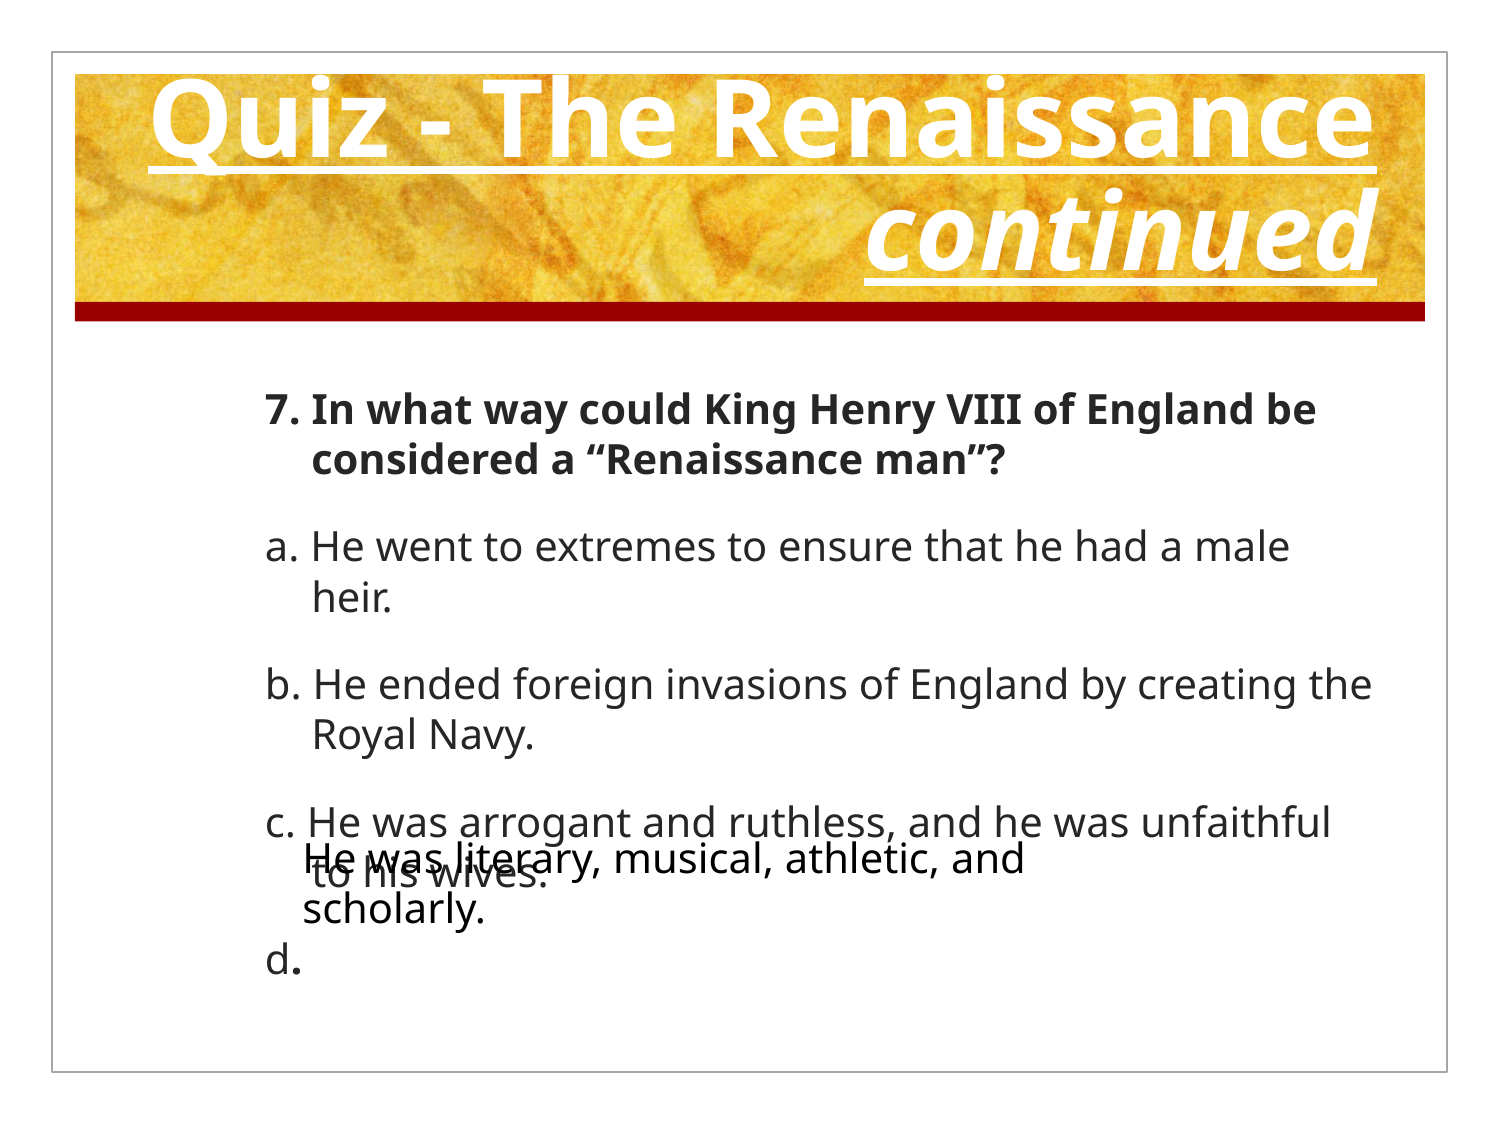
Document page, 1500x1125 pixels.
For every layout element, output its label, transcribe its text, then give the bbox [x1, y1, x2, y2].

picture [75, 74, 1425, 301]
text_box He was literary, musical, athletic, and scholarly. [287, 824, 1088, 940]
title Quiz - The Renaissance continued [108, 74, 1392, 292]
list 7. In what way could King Henry VIII of England be considered a “Renaissance man”? a. He went to extremes to ensure that he had a male heir. b. He ended foreign invasions of England by creating the Royal Navy. c. He was arrogant and ruthless, and he was unfaithful to his wives. d. [249, 375, 1392, 1005]
